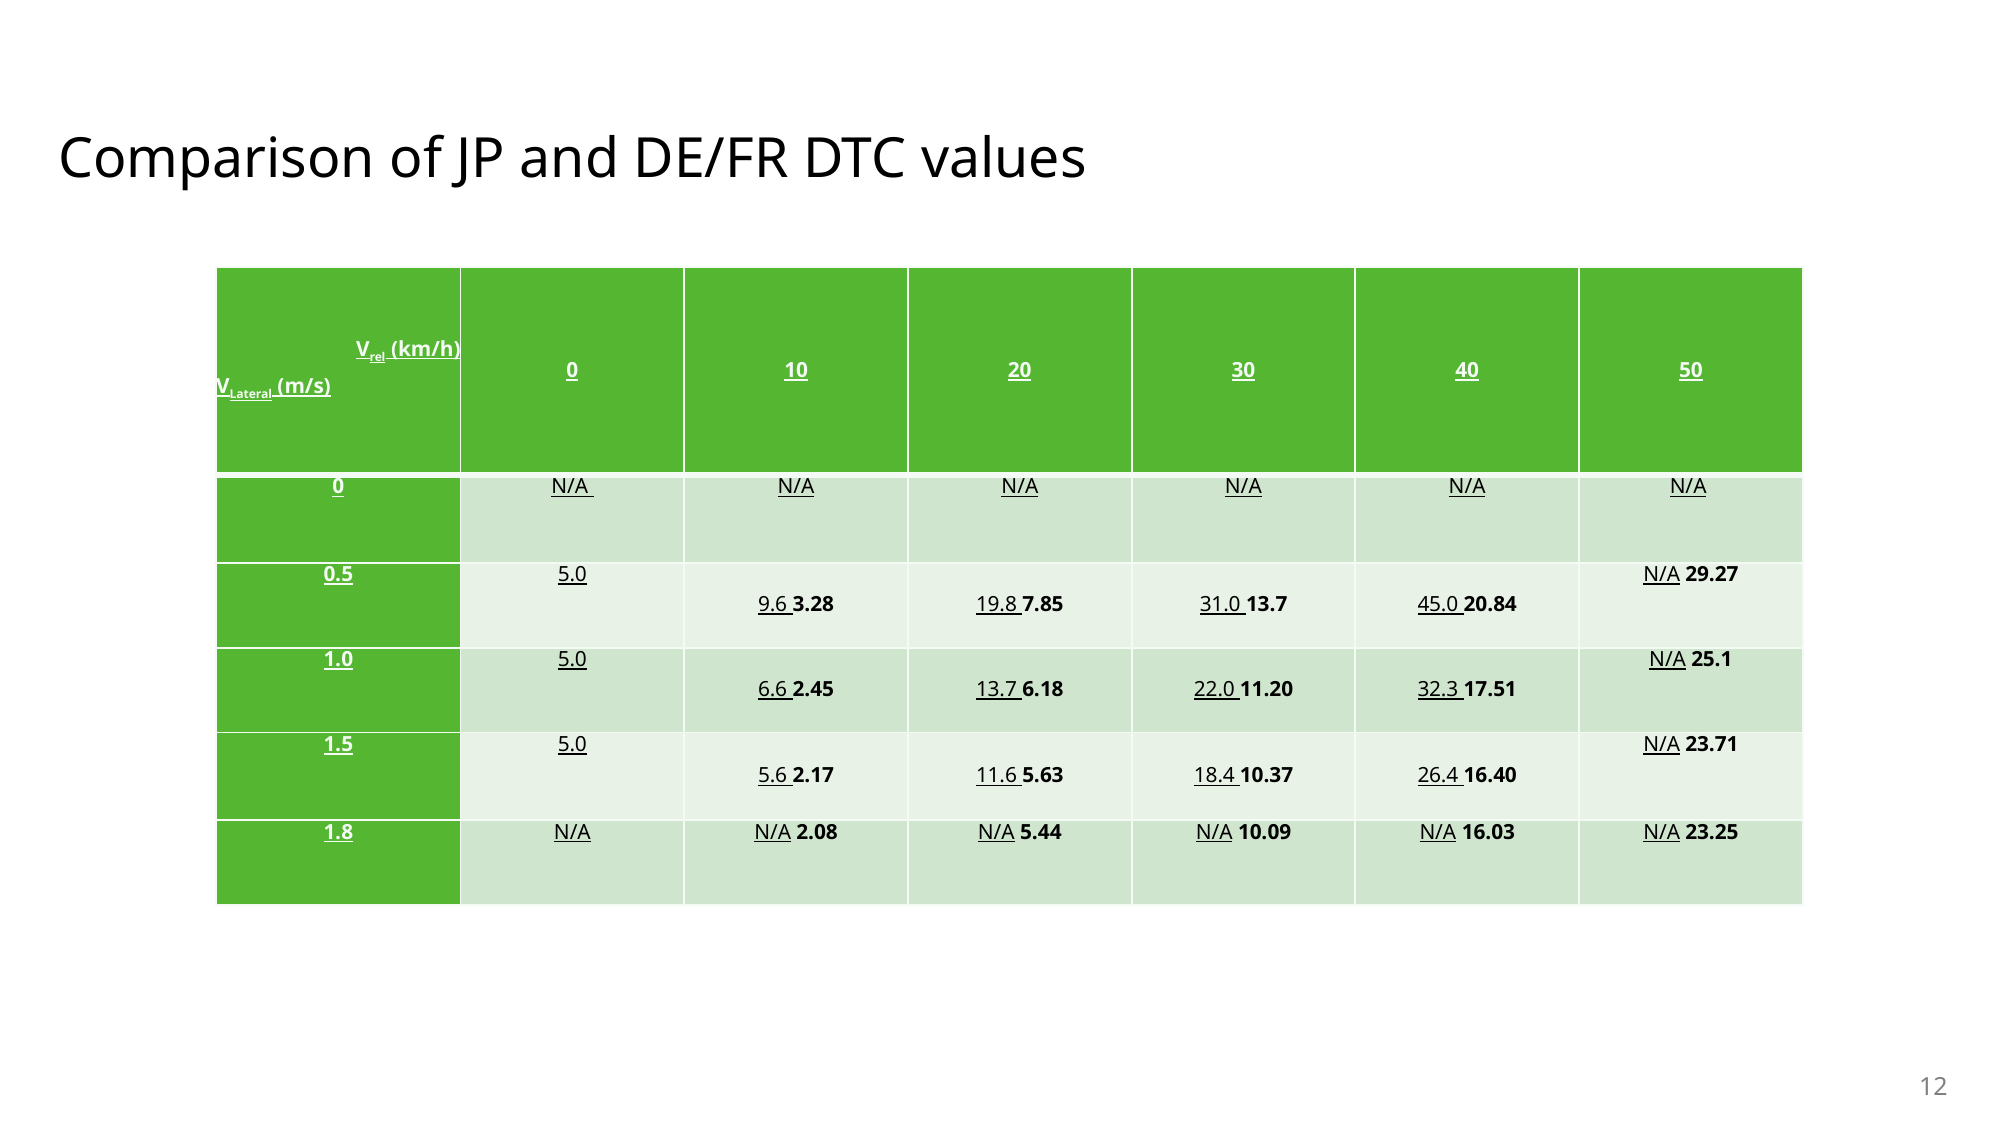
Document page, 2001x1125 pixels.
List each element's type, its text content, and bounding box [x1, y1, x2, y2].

table_cell N/A 23.71 [1580, 733, 1802, 819]
table_cell 0.5 [217, 564, 460, 647]
table_cell N/A [1356, 478, 1578, 562]
table_cell N/A 23.25 [1580, 821, 1802, 904]
table_cell N/A [685, 478, 907, 562]
table_cell 5.0 [461, 649, 683, 732]
table_cell 1.5 [217, 733, 460, 819]
table_cell 26.4 16.40 [1356, 733, 1578, 819]
table_header 30 [1133, 268, 1354, 472]
table_cell 1.8 [217, 821, 460, 904]
table_cell 0 [217, 478, 460, 562]
table_cell N/A 2.08 [685, 821, 907, 904]
table_cell N/A [1580, 478, 1802, 562]
table_cell 5.6 2.17 [685, 733, 907, 819]
table_cell 32.3 17.51 [1356, 649, 1578, 732]
table_cell N/A 5.44 [909, 821, 1131, 904]
table_cell 13.7 6.18 [909, 649, 1131, 732]
table_header 20 [909, 268, 1131, 472]
title Comparison of JP and DE/FR DTC values [58, 101, 1622, 240]
table_cell 19.8 7.85 [909, 564, 1131, 647]
table_header Vrel (km/h) VLateral (m/s) [217, 268, 460, 472]
table_cell N/A [1133, 478, 1354, 562]
table_cell 5.0 [461, 564, 683, 647]
table_cell N/A 29.27 [1580, 564, 1802, 647]
table_cell 22.0 11.20 [1133, 649, 1354, 732]
table_cell 31.0 13.7 [1133, 564, 1354, 647]
table_cell 9.6 3.28 [685, 564, 907, 647]
table_header 0 [461, 268, 683, 472]
table_cell 18.4 10.37 [1133, 733, 1354, 819]
table_header 40 [1356, 268, 1578, 472]
table_header 10 [685, 268, 907, 472]
table_header 50 [1580, 268, 1802, 472]
table_cell 5.0 [461, 733, 683, 819]
table_cell 45.0 20.84 [1356, 564, 1578, 647]
table_cell N/A [909, 478, 1131, 562]
table_cell 6.6 2.45 [685, 649, 907, 732]
table_cell N/A [461, 821, 683, 904]
table_cell N/A 16.03 [1356, 821, 1578, 904]
table_cell N/A [461, 478, 683, 562]
table_cell N/A 10.09 [1133, 821, 1354, 904]
table_cell N/A 25.1 [1580, 649, 1802, 732]
table_cell 11.6 5.63 [909, 733, 1131, 819]
table_cell 1.0 [217, 649, 460, 732]
